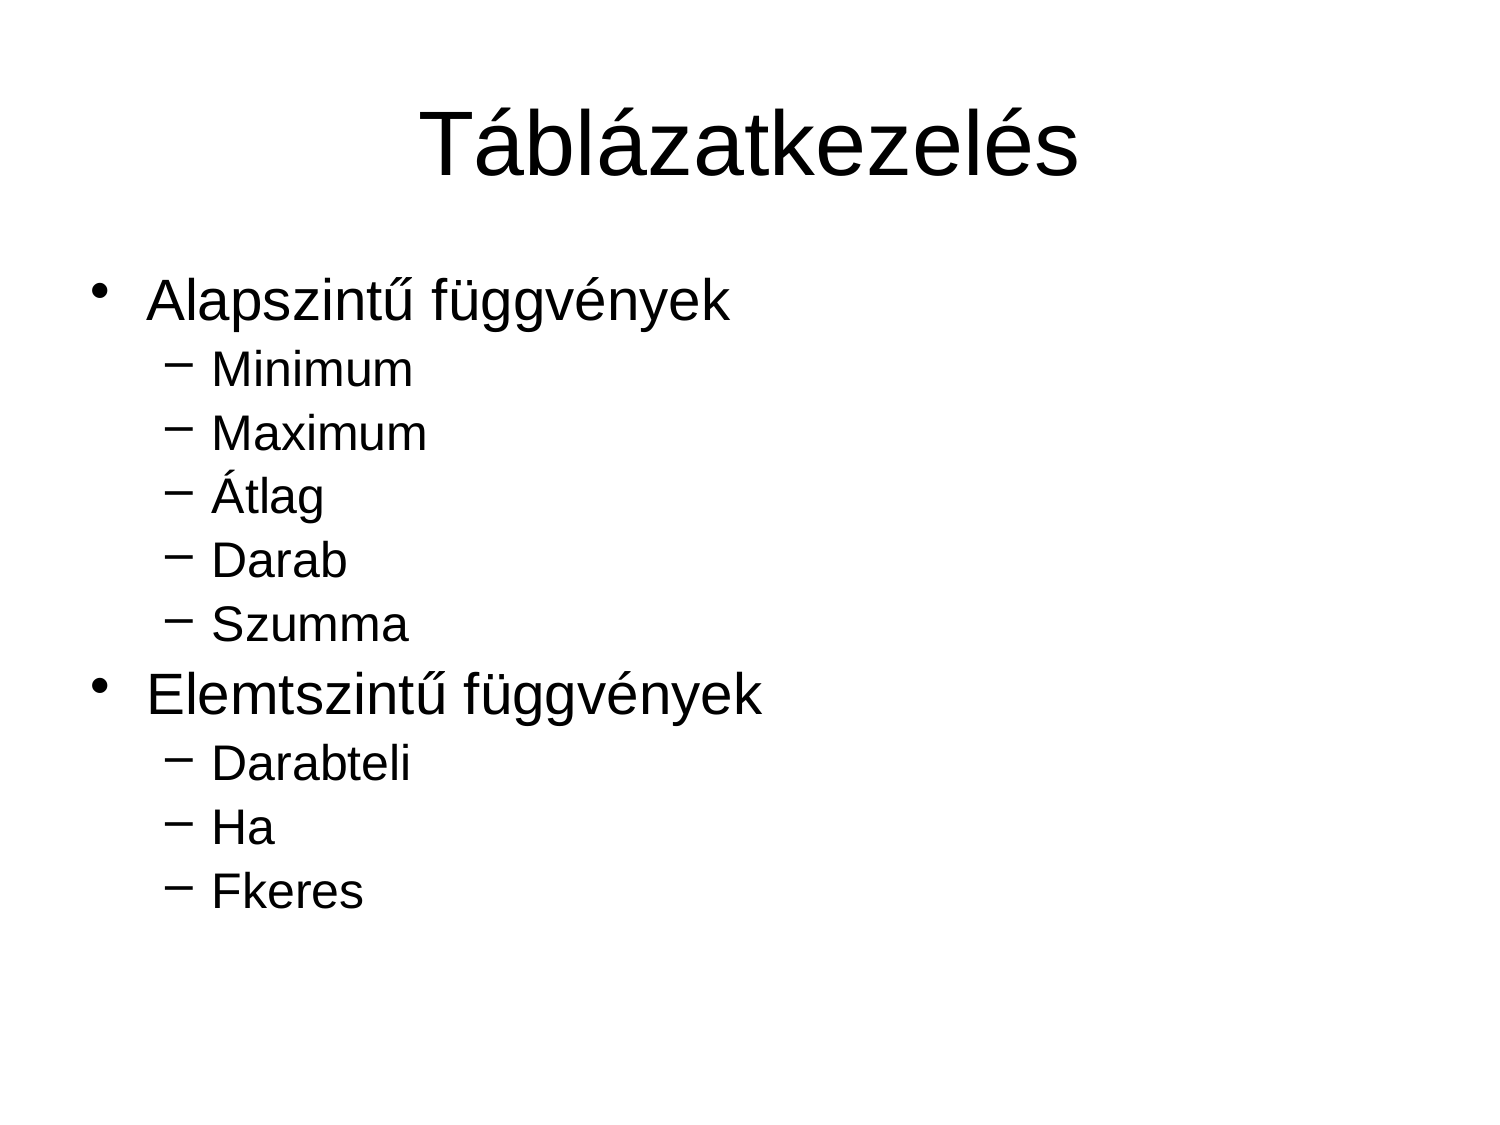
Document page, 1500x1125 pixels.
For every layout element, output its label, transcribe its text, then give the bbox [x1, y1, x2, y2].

list Alapszintű függvények Minimum Maximum Átlag Darab Szumma Elemtszintű függvények Darabteli Ha Fkeres [74, 262, 1426, 1006]
title Táblázatkezelés [74, 44, 1426, 233]
